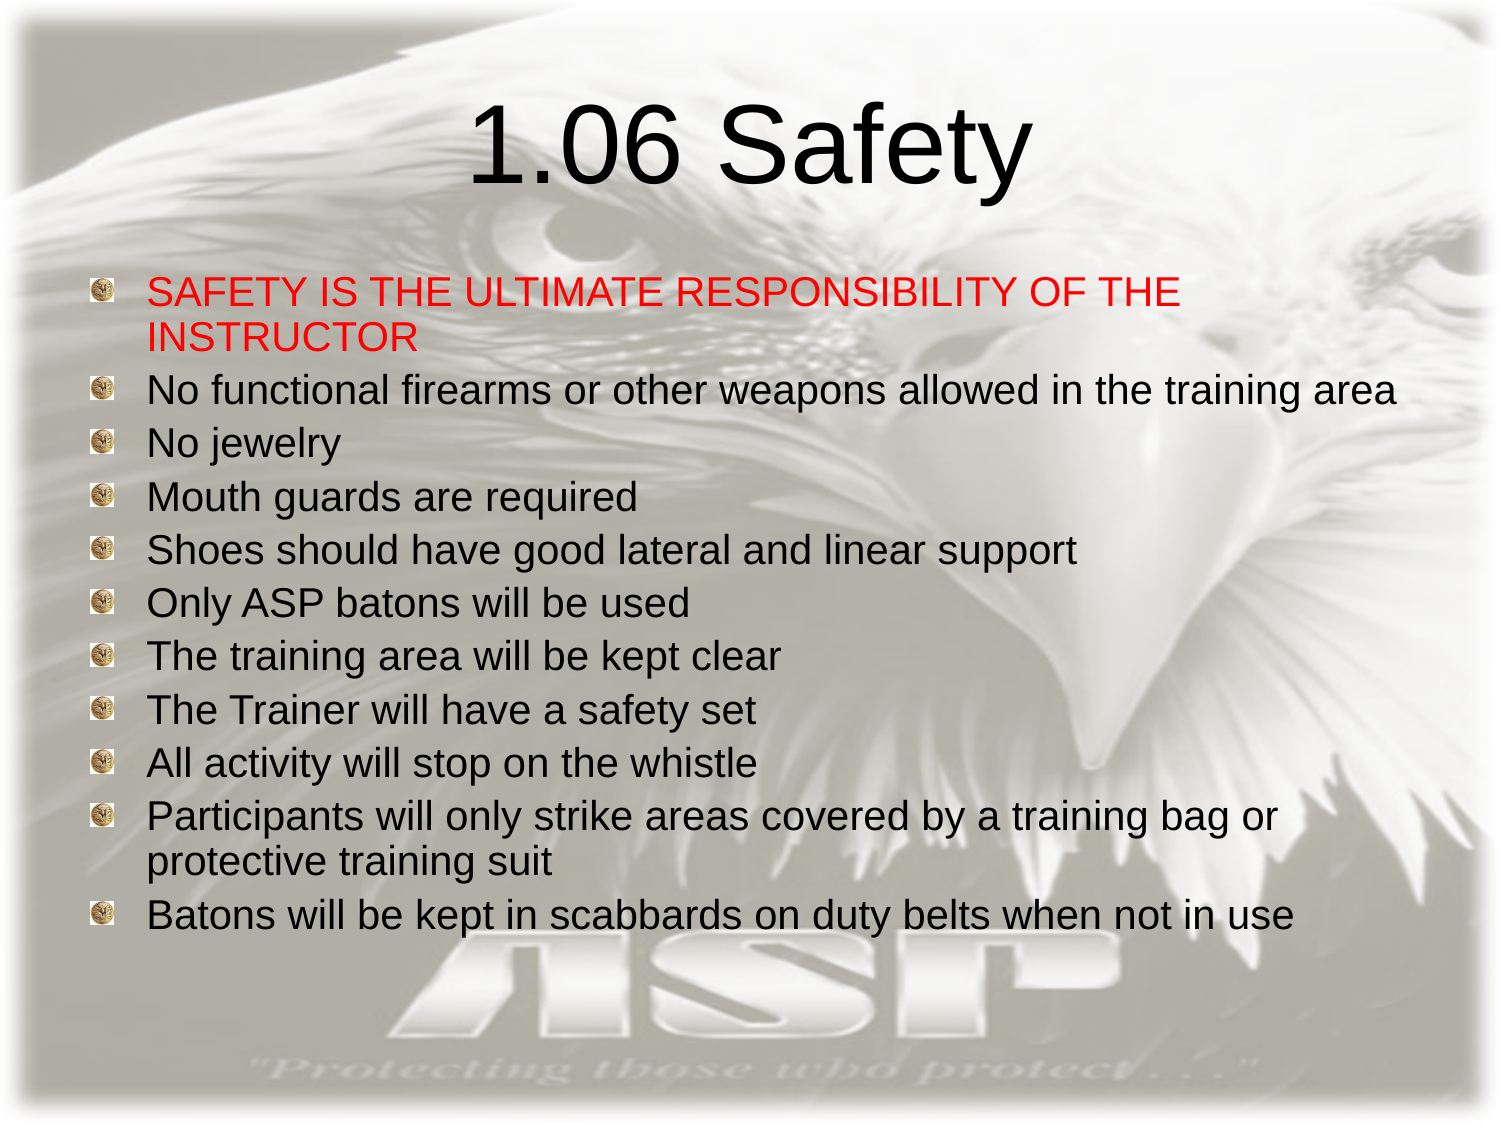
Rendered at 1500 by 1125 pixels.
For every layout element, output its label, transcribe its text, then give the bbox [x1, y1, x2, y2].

title 1.06 Safety [75, 45, 1425, 233]
picture [90, 429, 114, 454]
picture [90, 536, 114, 560]
picture [90, 376, 114, 400]
picture [90, 278, 114, 302]
picture [90, 483, 114, 507]
picture [90, 749, 114, 774]
picture [90, 803, 114, 827]
list SAFETY IS THE ULTIMATE RESPONSIBILITY OF THE INSTRUCTOR No functional firearms or other weapons allowed in the training area No jewelry Mouth guards are required Shoes should have good lateral and linear support Only ASP batons will be used The training area will be kept clear The Trainer will have a safety set All activity will stop on the whistle Participants will only strike areas covered by a training bag or protective training suit Batons will be kept in scabbards on duty belts when not in use [75, 262, 1425, 1005]
picture [90, 901, 114, 925]
picture [90, 643, 114, 667]
picture [90, 589, 114, 614]
picture [90, 696, 114, 720]
